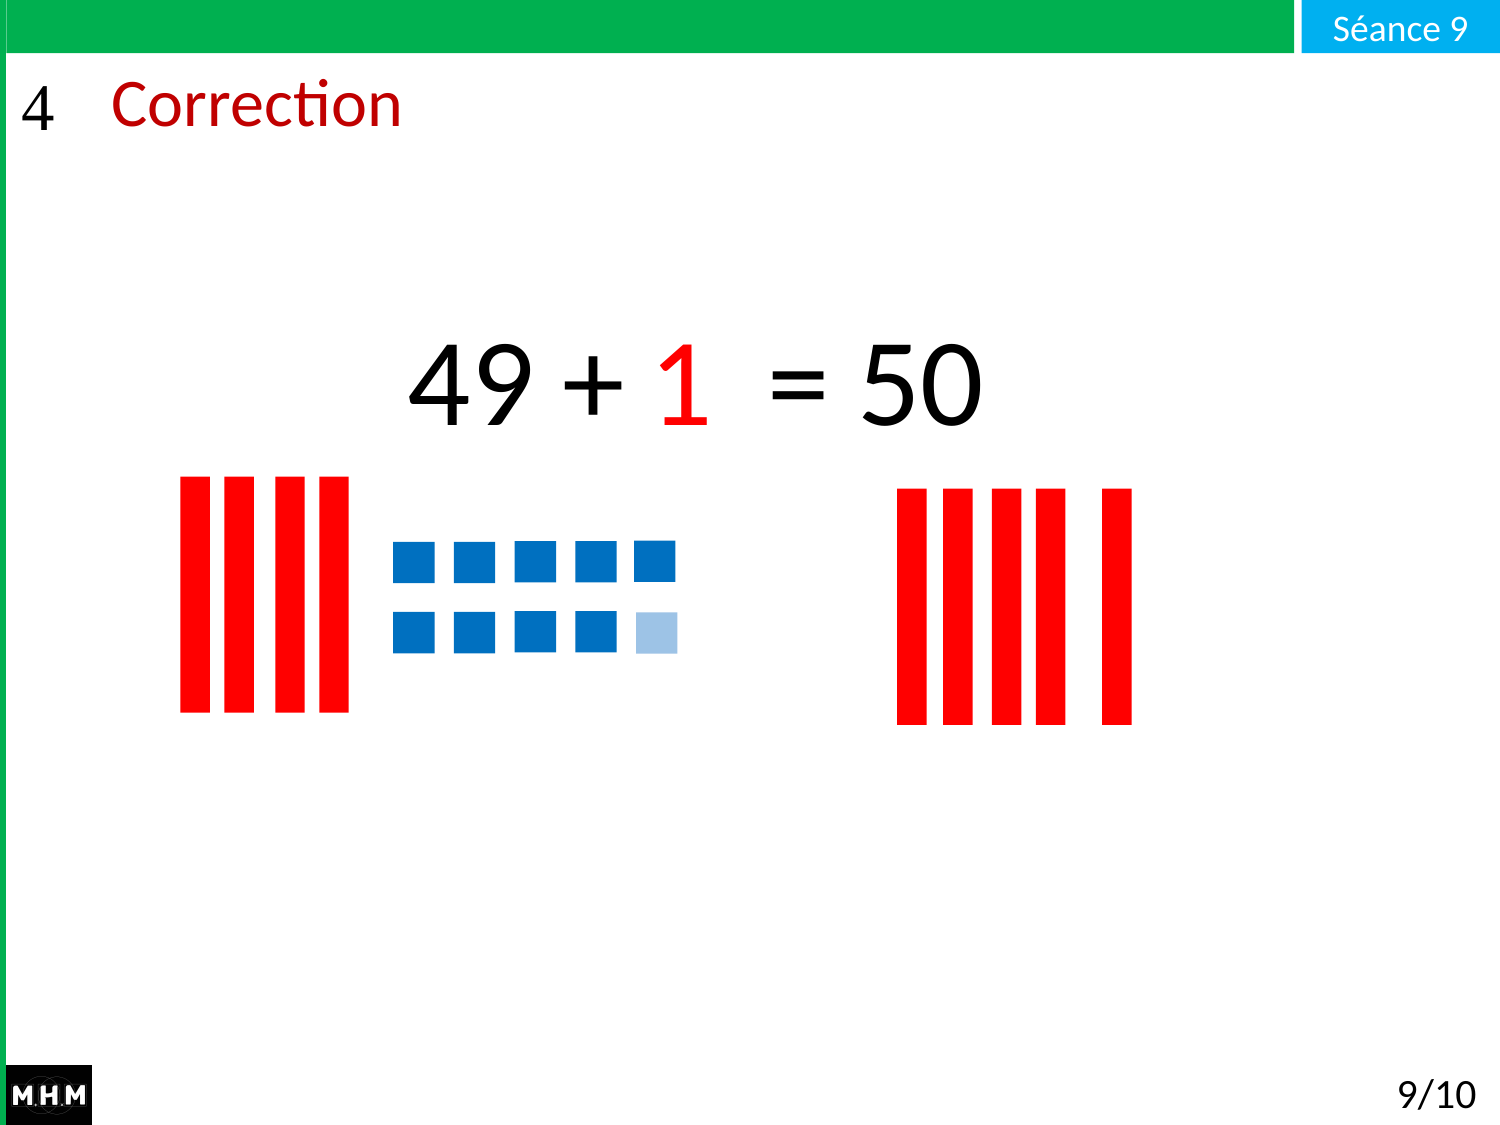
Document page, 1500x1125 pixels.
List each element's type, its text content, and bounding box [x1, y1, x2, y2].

text_box [896, 488, 928, 726]
text_box [514, 540, 557, 583]
text_box [1035, 488, 1066, 726]
text_box [179, 476, 211, 714]
list 9/10 [1373, 1064, 1500, 1125]
title Correction [96, 60, 1391, 150]
text_box 1 [623, 292, 739, 458]
text_box [223, 476, 255, 714]
text_box [574, 610, 618, 653]
text_box [633, 539, 677, 583]
text_box [991, 488, 1022, 726]
text_box [514, 610, 557, 653]
text_box [635, 611, 678, 655]
text_box 49 + … = 50 [393, 292, 623, 458]
picture [6, 1065, 92, 1125]
text_box [274, 476, 306, 714]
text_box [318, 476, 350, 714]
text_box [453, 611, 496, 654]
text_box [574, 540, 618, 583]
text_box [942, 488, 974, 726]
text_box [392, 611, 436, 654]
text_box [453, 541, 496, 584]
text_box [392, 541, 436, 584]
text_box [1101, 488, 1133, 726]
text_box 49 + … = 50 [739, 292, 1044, 458]
